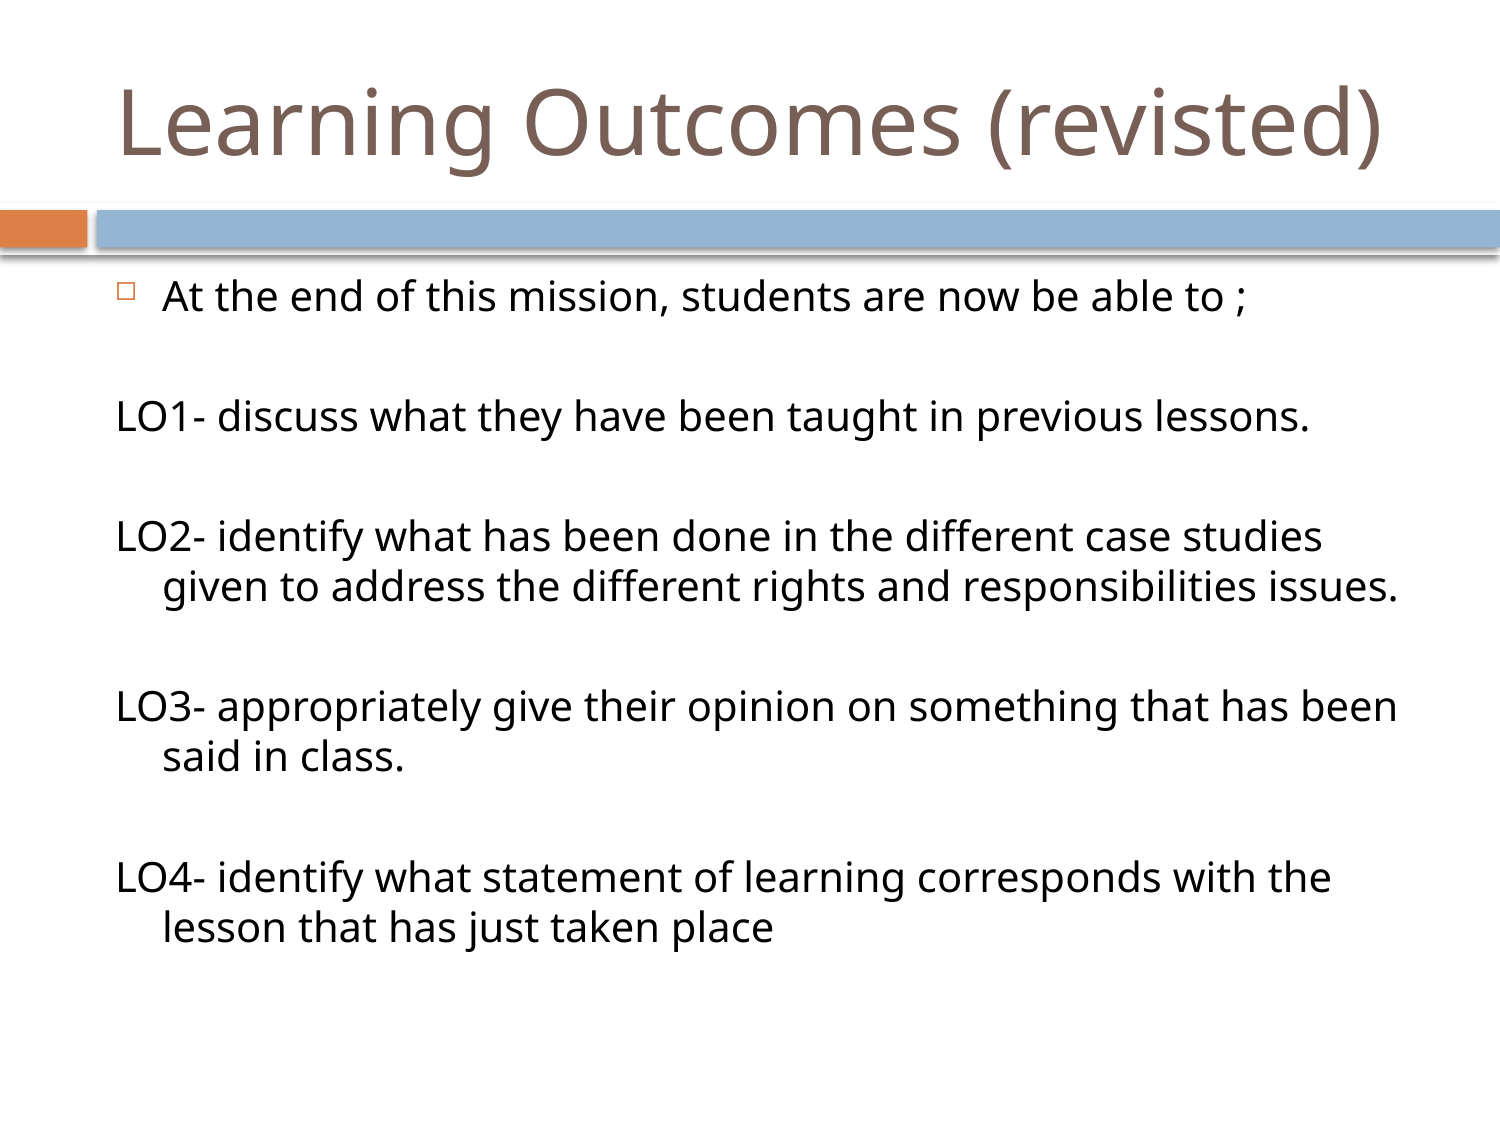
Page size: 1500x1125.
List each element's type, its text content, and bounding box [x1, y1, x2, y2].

title Learning Outcomes (revisted) [100, 37, 1438, 200]
list At the end of this mission, students are now be able to ; LO1- discuss what they have been taught in previous lessons. LO2- identify what has been done in the different case studies given to address the different rights and responsibilities issues. LO3- appropriately give their opinion on something that has been said in class. LO4- identify what statement of learning corresponds with the lesson that has just taken place [100, 262, 1438, 1000]
